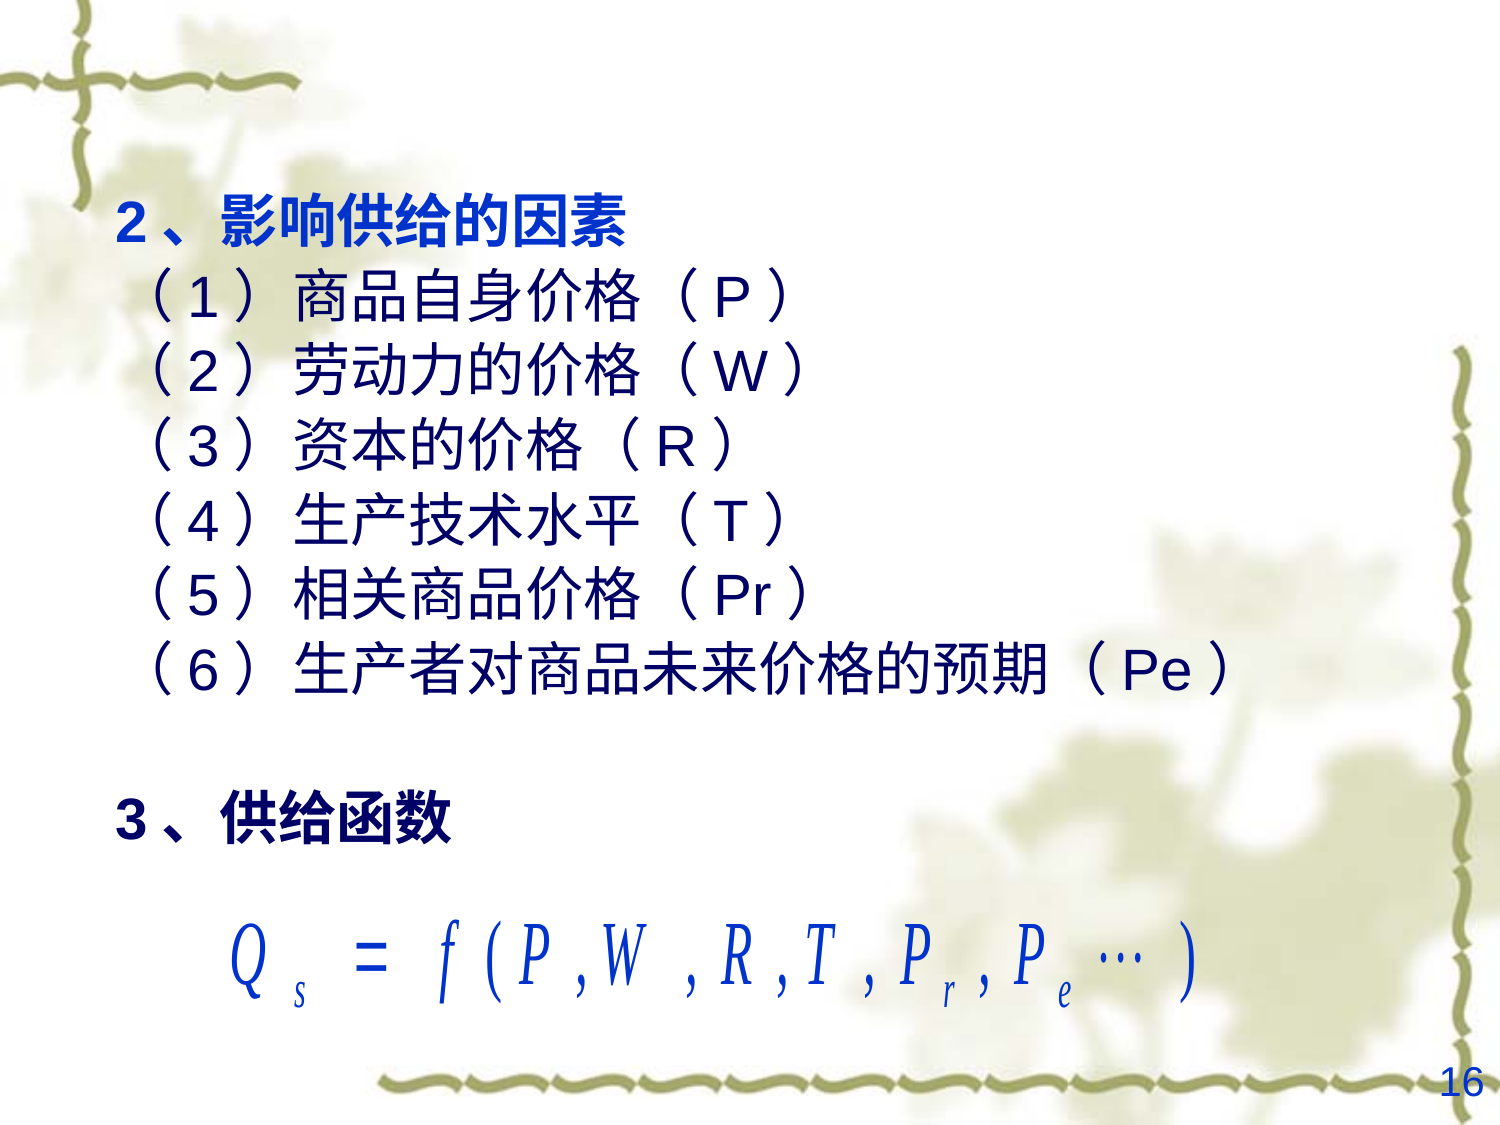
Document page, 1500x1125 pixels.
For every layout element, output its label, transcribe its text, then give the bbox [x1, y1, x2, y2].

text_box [218, 892, 1223, 1026]
slide_number 16 [1080, 1046, 1500, 1125]
picture [0, 0, 1500, 1125]
list 2、影响供给的因素 （1）商品自身价格（P） （2）劳动力的价格（W） （3）资本的价格（R） （4）生产技术水平（T） （5）相关商品价格（Pr） （6）生产者对商品未来价格的预期（Pe） 3、供给函数 [100, 184, 1329, 906]
